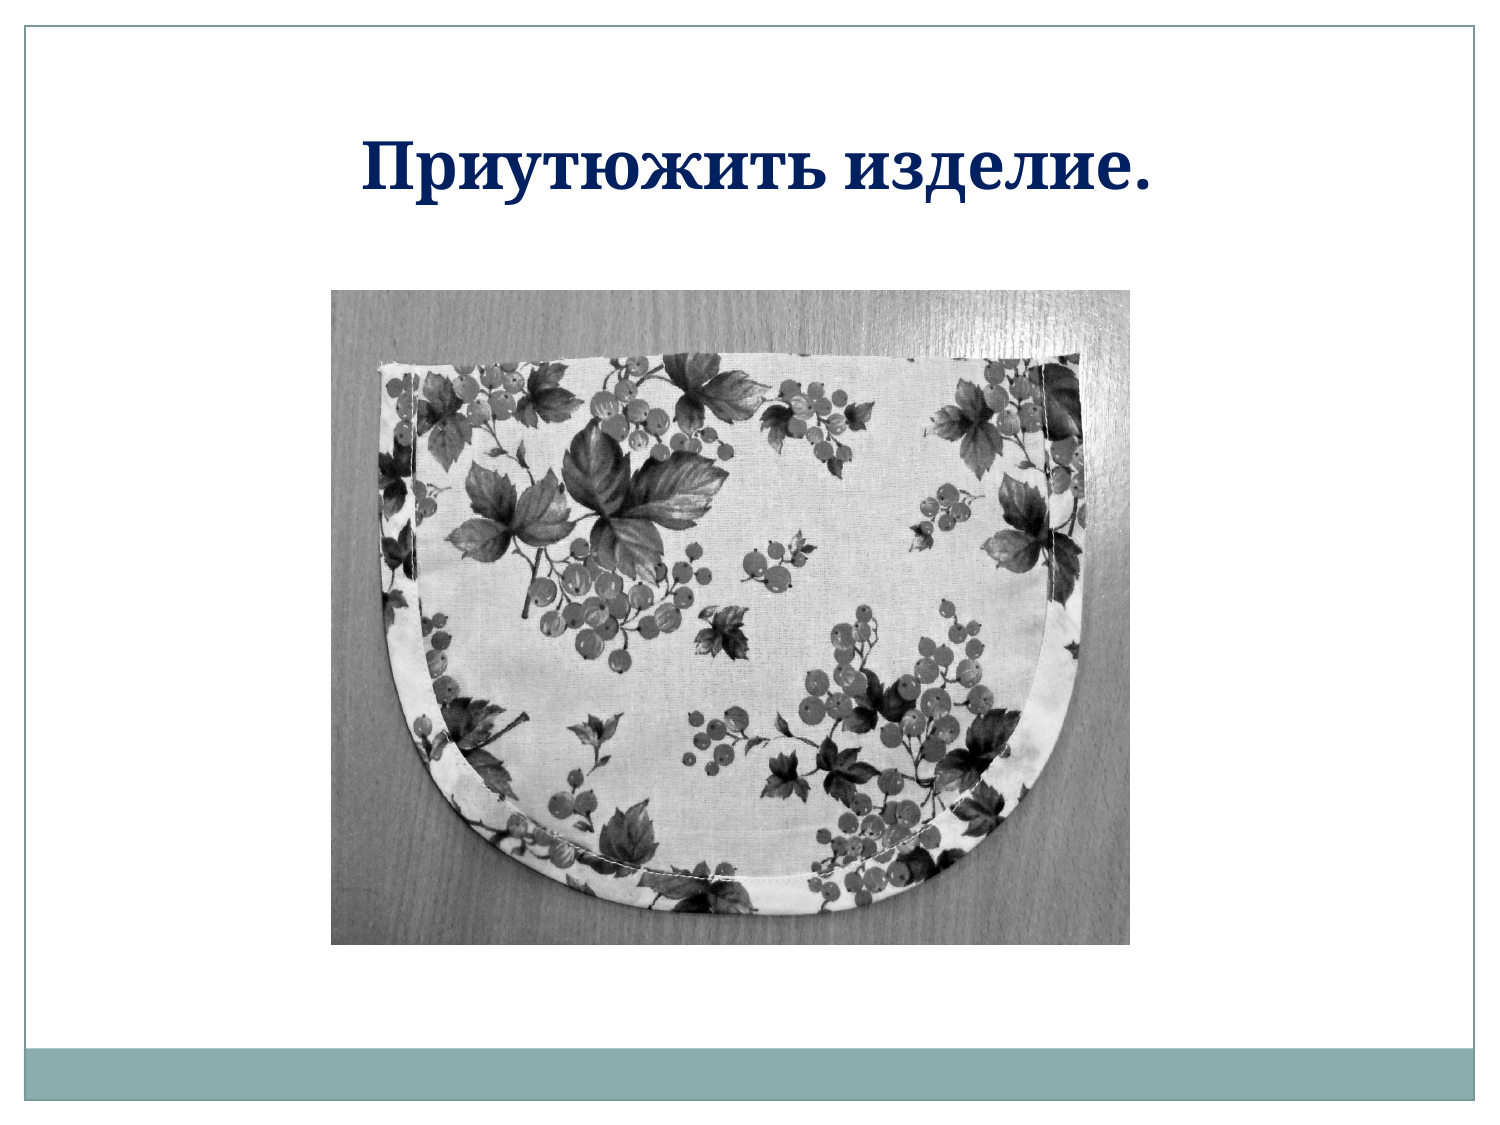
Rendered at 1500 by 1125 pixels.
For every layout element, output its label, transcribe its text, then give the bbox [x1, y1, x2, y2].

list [331, 290, 1130, 945]
text_box Приутюжить изделие. [346, 116, 1169, 211]
